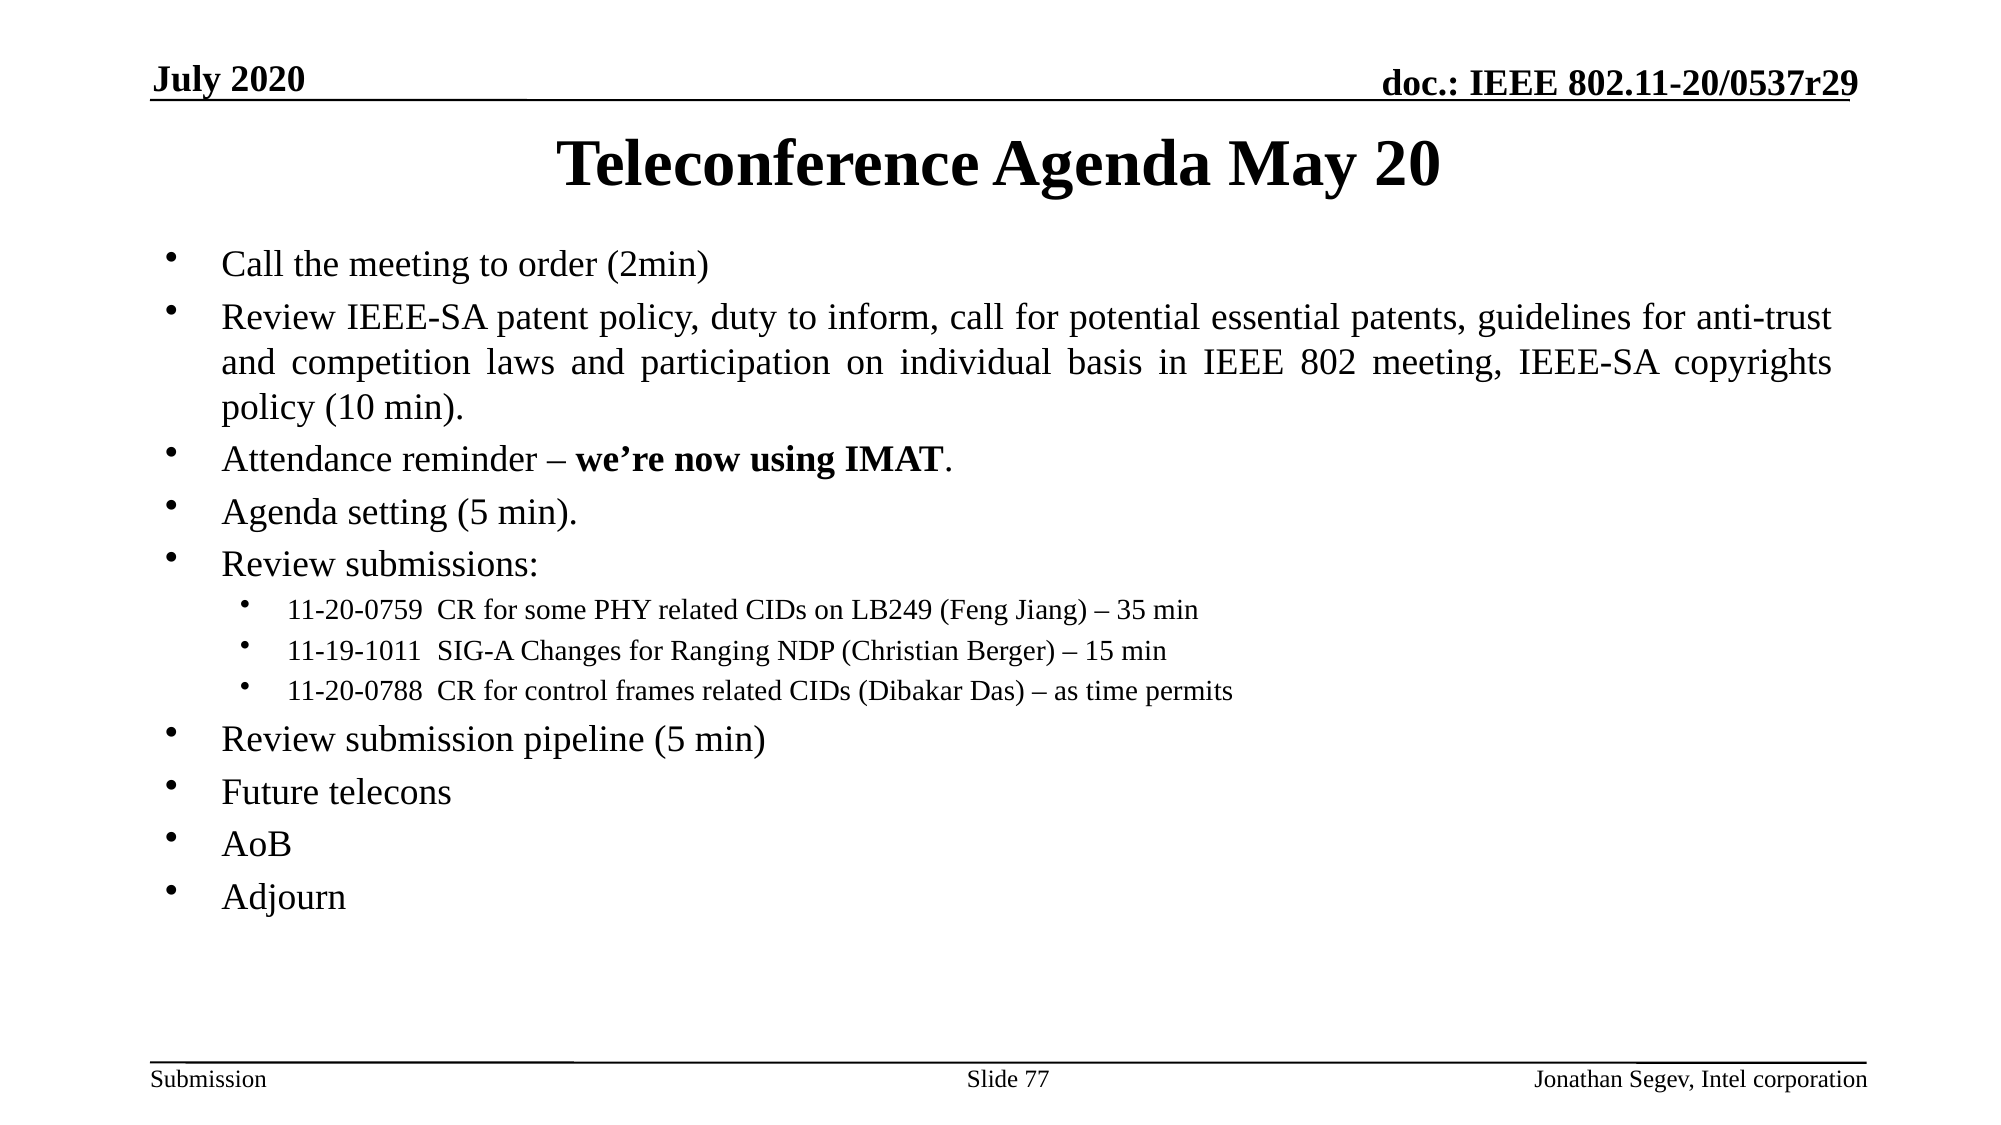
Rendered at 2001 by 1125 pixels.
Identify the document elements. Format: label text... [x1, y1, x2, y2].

list Call the meeting to order (2min) Review IEEE-SA patent policy, duty to inform, call for potential essential patents, guidelines for anti-trust and competition laws and participation on individual basis in IEEE 802 meeting, IEEE-SA copyrights policy (10 min). Attendance reminder – we’re now using IMAT. Agenda setting (5 min). Review submissions: 11-20-0759 CR for some PHY related CIDs on LB249 (Feng Jiang) – 35 min 11-19-1011 SIG-A Changes for Ranging NDP (Christian Berger) – 15 min 11-20-0788 CR for control frames related CIDs (Dibakar Das) – as time permits Review submission pipeline (5 min) Future telecons AoB Adjourn [149, 231, 1850, 1000]
slide_number Slide 77 [950, 1061, 1067, 1123]
footer Jonathan Segev, Intel corporation [1171, 1061, 1869, 1093]
title Teleconference Agenda May 20 [149, 112, 1850, 205]
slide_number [152, 54, 563, 100]
